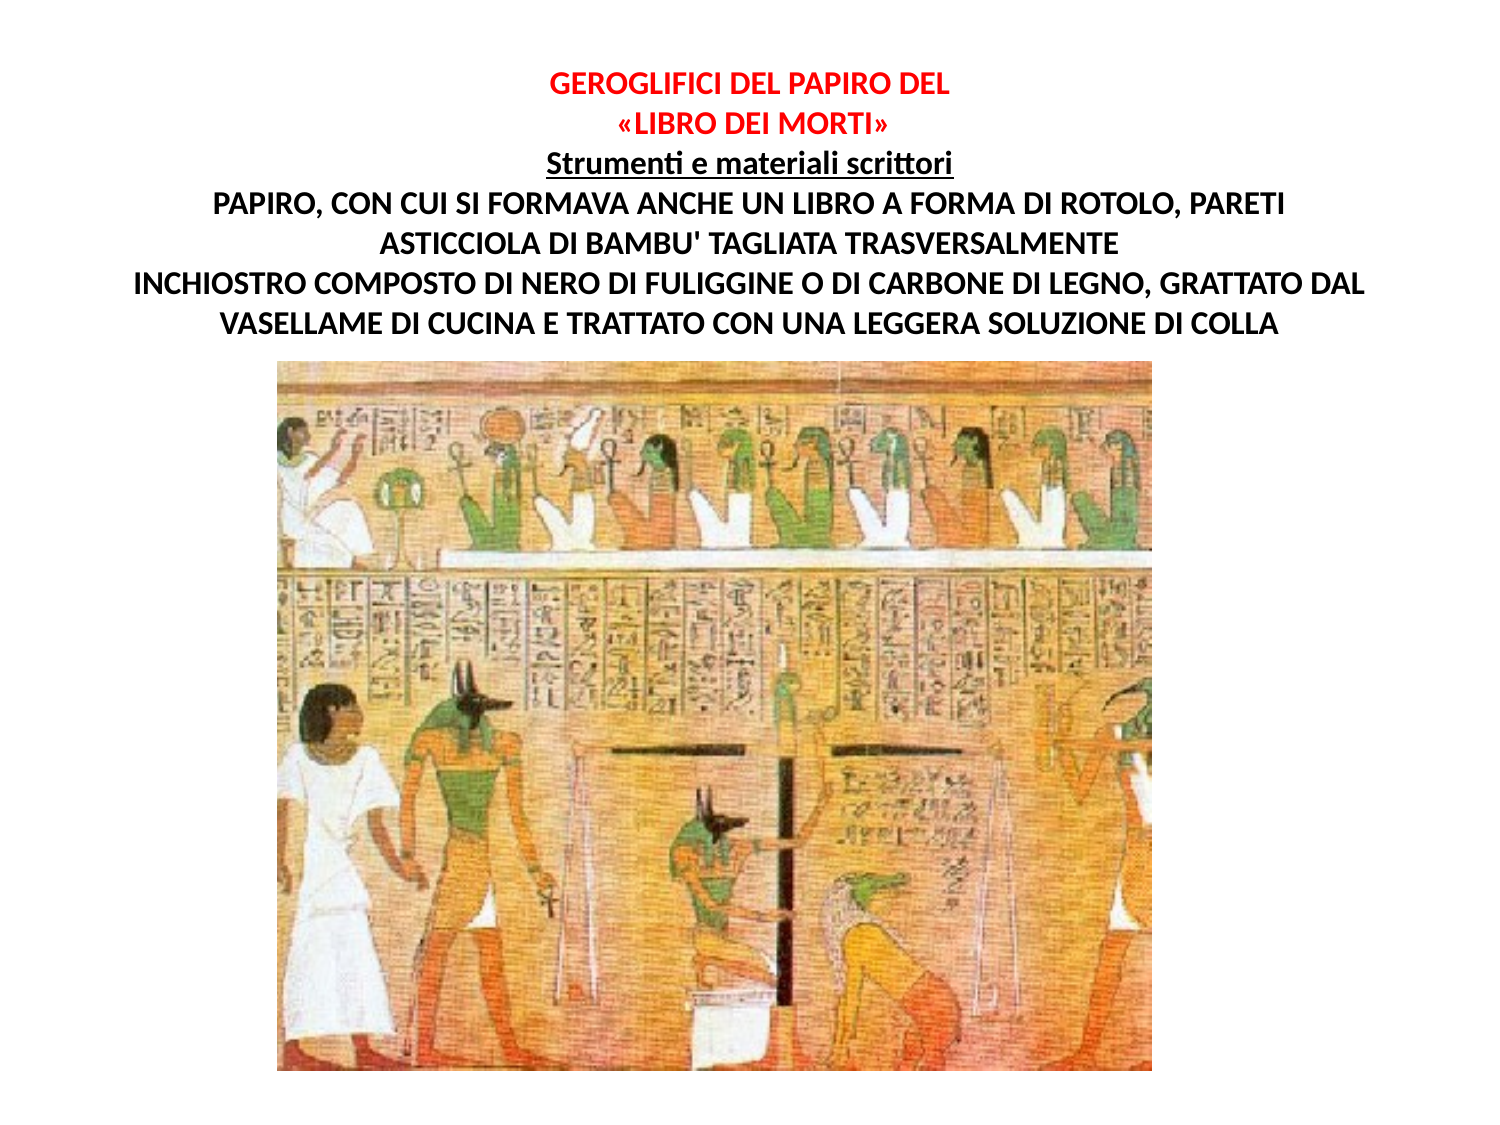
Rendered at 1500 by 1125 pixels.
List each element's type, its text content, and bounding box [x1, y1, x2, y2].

title GEROGLIFICI DEL PAPIRO DEL «LIBRO DEI MORTI» Strumenti e materiali scrittori PAPIRO, CON CUI SI FORMAVA ANCHE UN LIBRO A FORMA DI ROTOLO, PARETI ASTICCIOLA DI BAMBU' TAGLIATA TRASVERSALMENTE INCHIOSTRO COMPOSTO DI NERO DI FULIGGINE O DI CARBONE DI LEGNO, GRATTATO DAL VASELLAME DI CUCINA E TRATTATO CON UNA LEGGERA SOLUZIONE DI COLLA [75, 45, 1425, 398]
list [277, 361, 1152, 1071]
